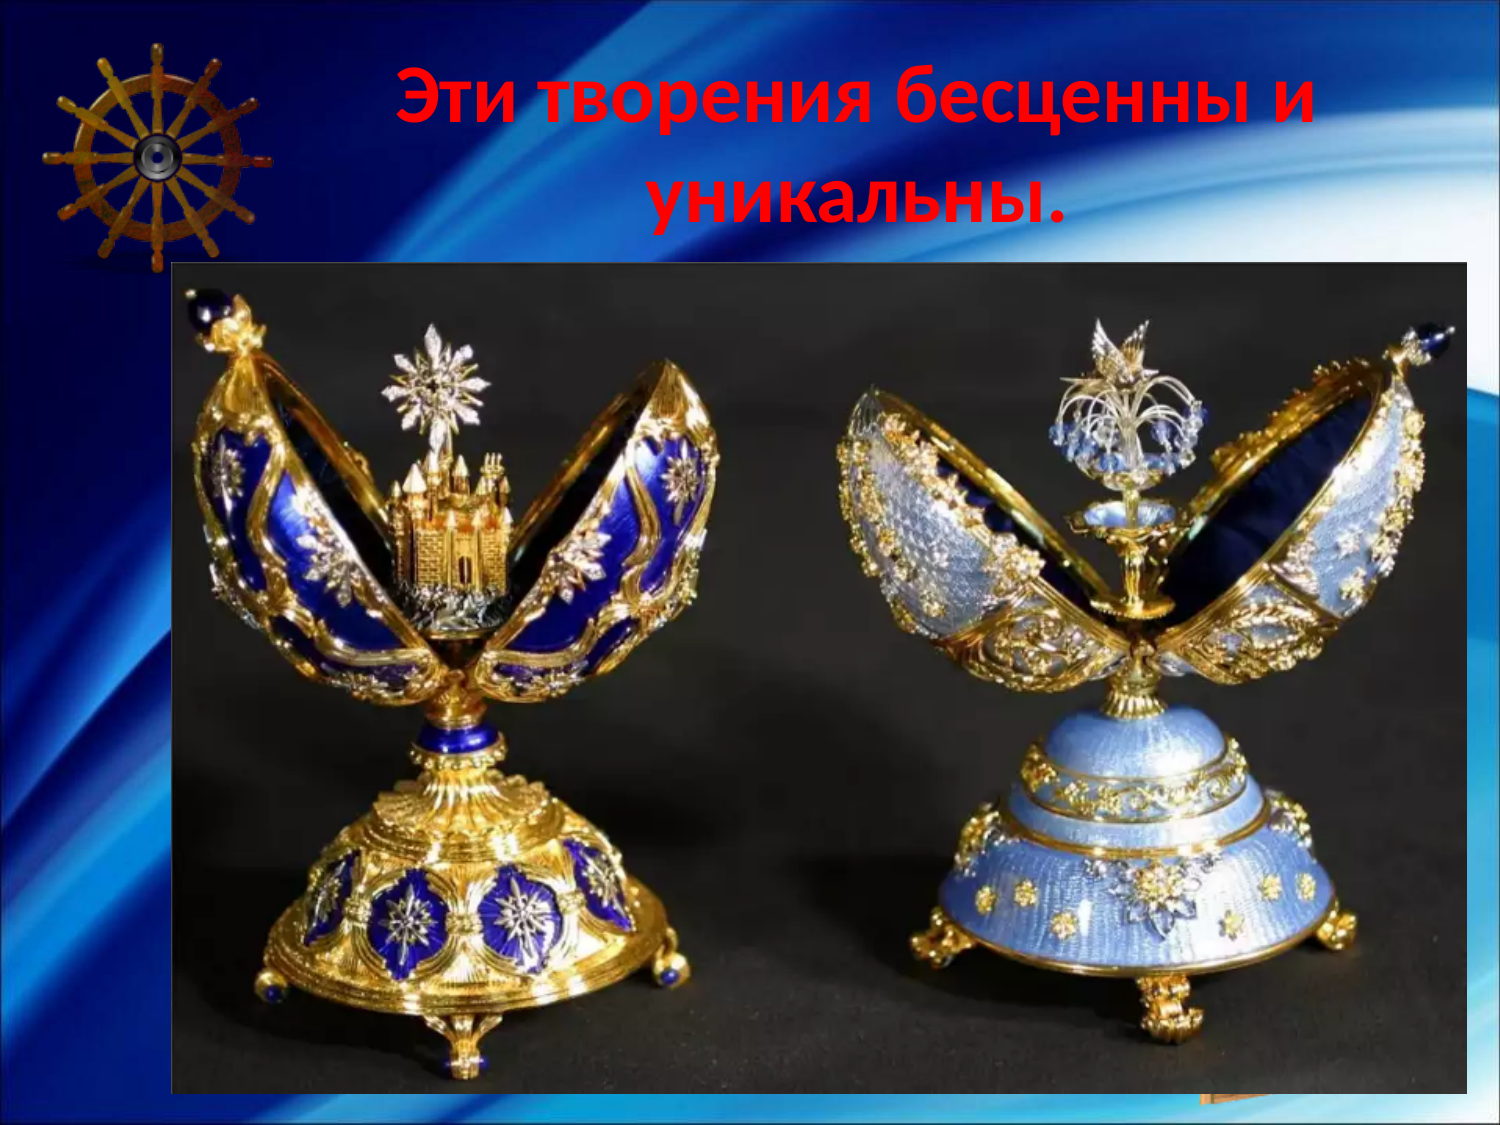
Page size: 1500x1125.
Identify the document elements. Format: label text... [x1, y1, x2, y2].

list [171, 262, 1468, 1095]
title Эти творения бесценны и уникальны. [289, 44, 1426, 233]
picture [0, 0, 1500, 1125]
